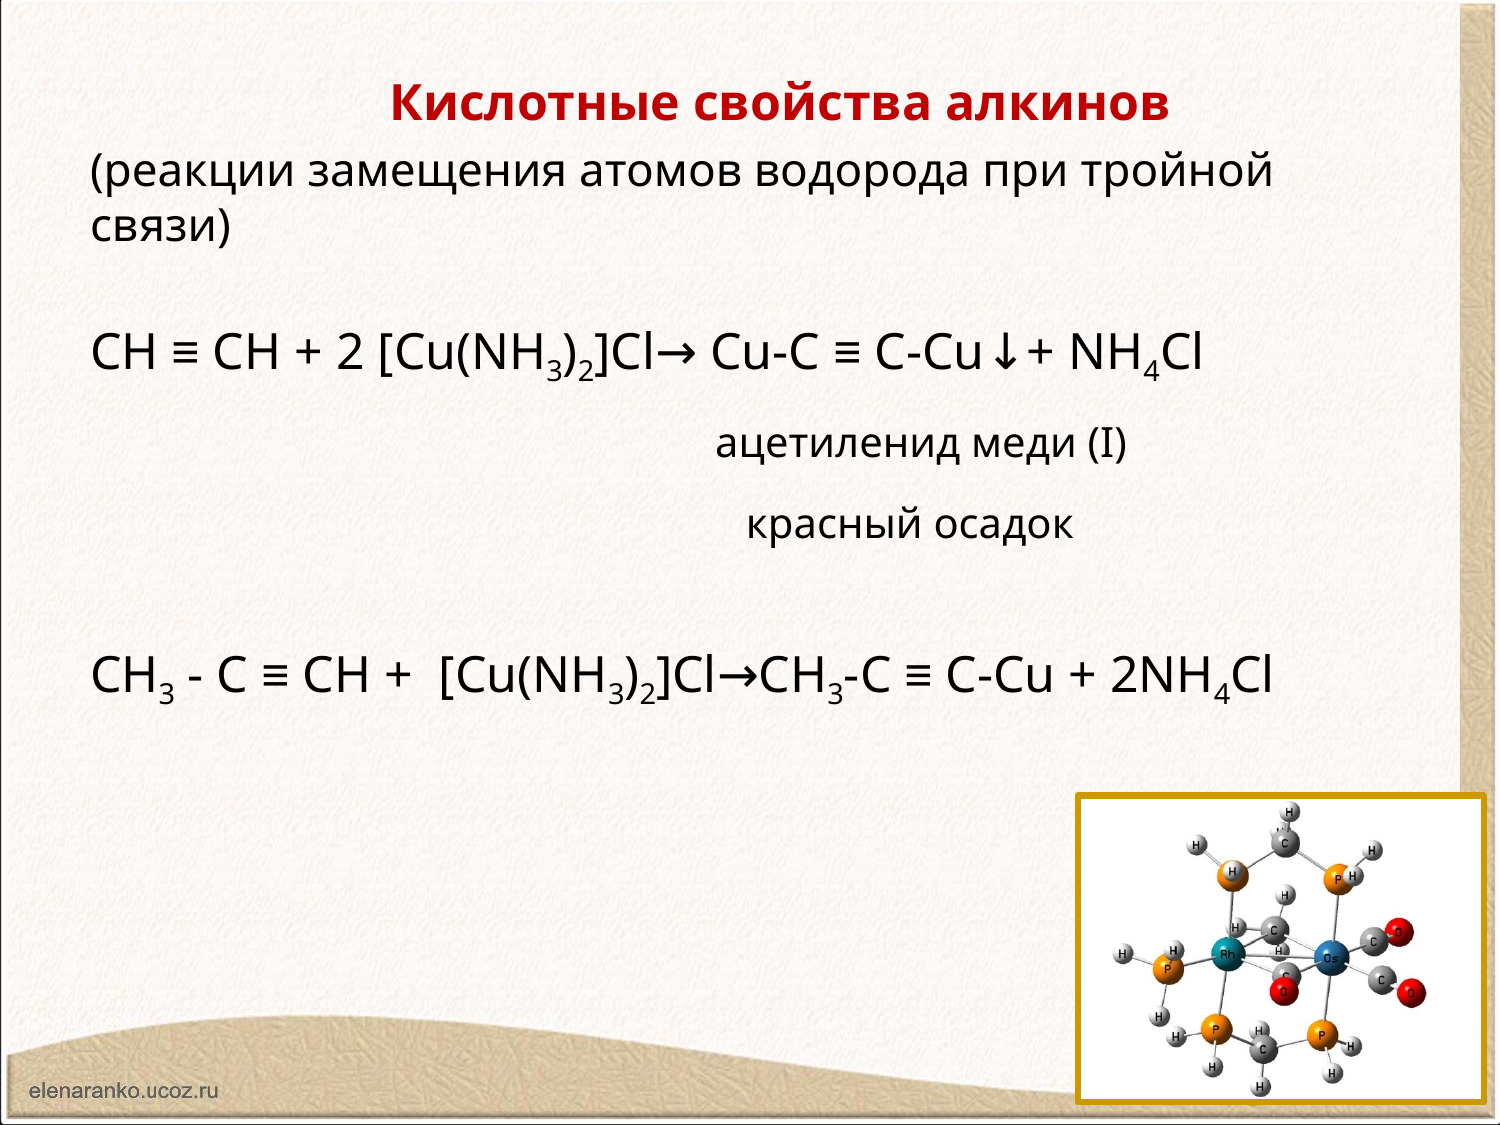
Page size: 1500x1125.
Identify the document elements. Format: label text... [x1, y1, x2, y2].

list Кислотные свойства алкинов (реакции замещения атомов водорода при тройной связи) CH ≡ СН + 2 [Cu(NH3)2]Сl→ Cu-C ≡ С-Cu↓+ NH4Cl ацетиленид меди (I) красный осадок CH3 - C ≡ СН + [Cu(NH3)2]Cl→CH3-C ≡ С-Cu + 2NH4Cl [75, 54, 1425, 1005]
picture [0, 0, 1500, 1125]
